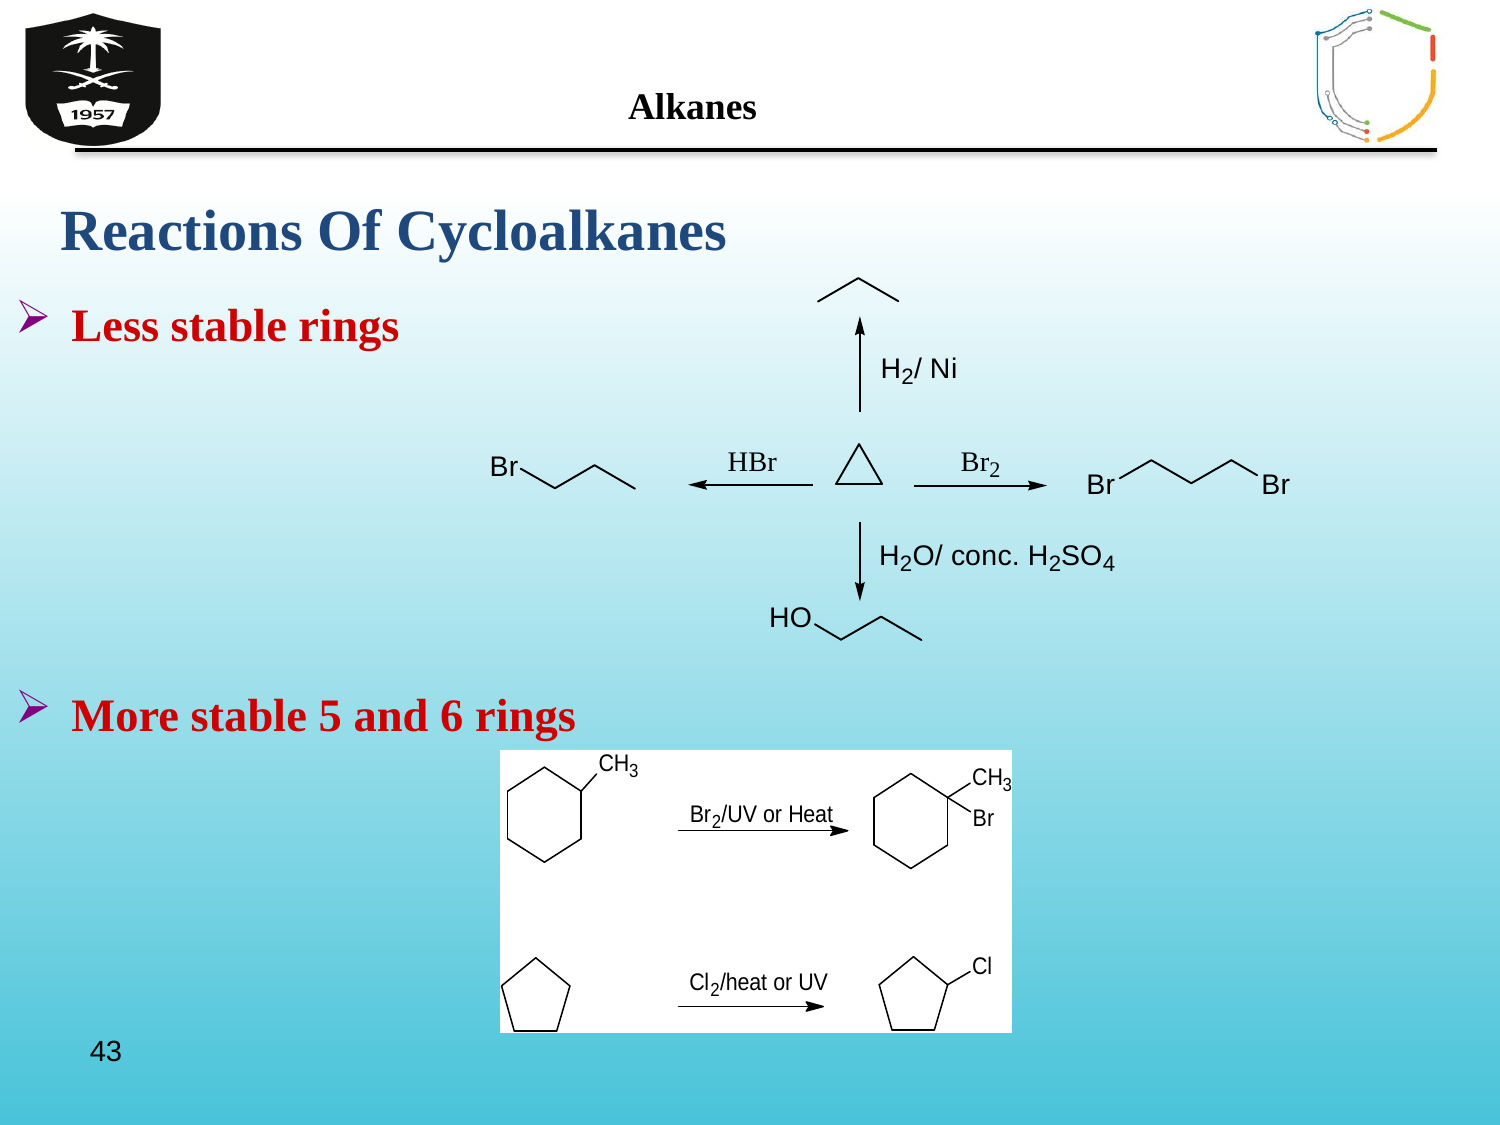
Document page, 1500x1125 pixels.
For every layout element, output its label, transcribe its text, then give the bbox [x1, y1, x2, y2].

list Less stable rings More stable 5 and 6 rings [0, 287, 1350, 750]
text_box Alkanes [613, 74, 773, 135]
picture [24, 12, 163, 151]
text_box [489, 274, 1291, 643]
title Reactions Of Cycloalkanes [24, 174, 763, 280]
picture [1287, 0, 1463, 165]
text_box 43 [75, 1024, 425, 1103]
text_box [499, 749, 1013, 1034]
